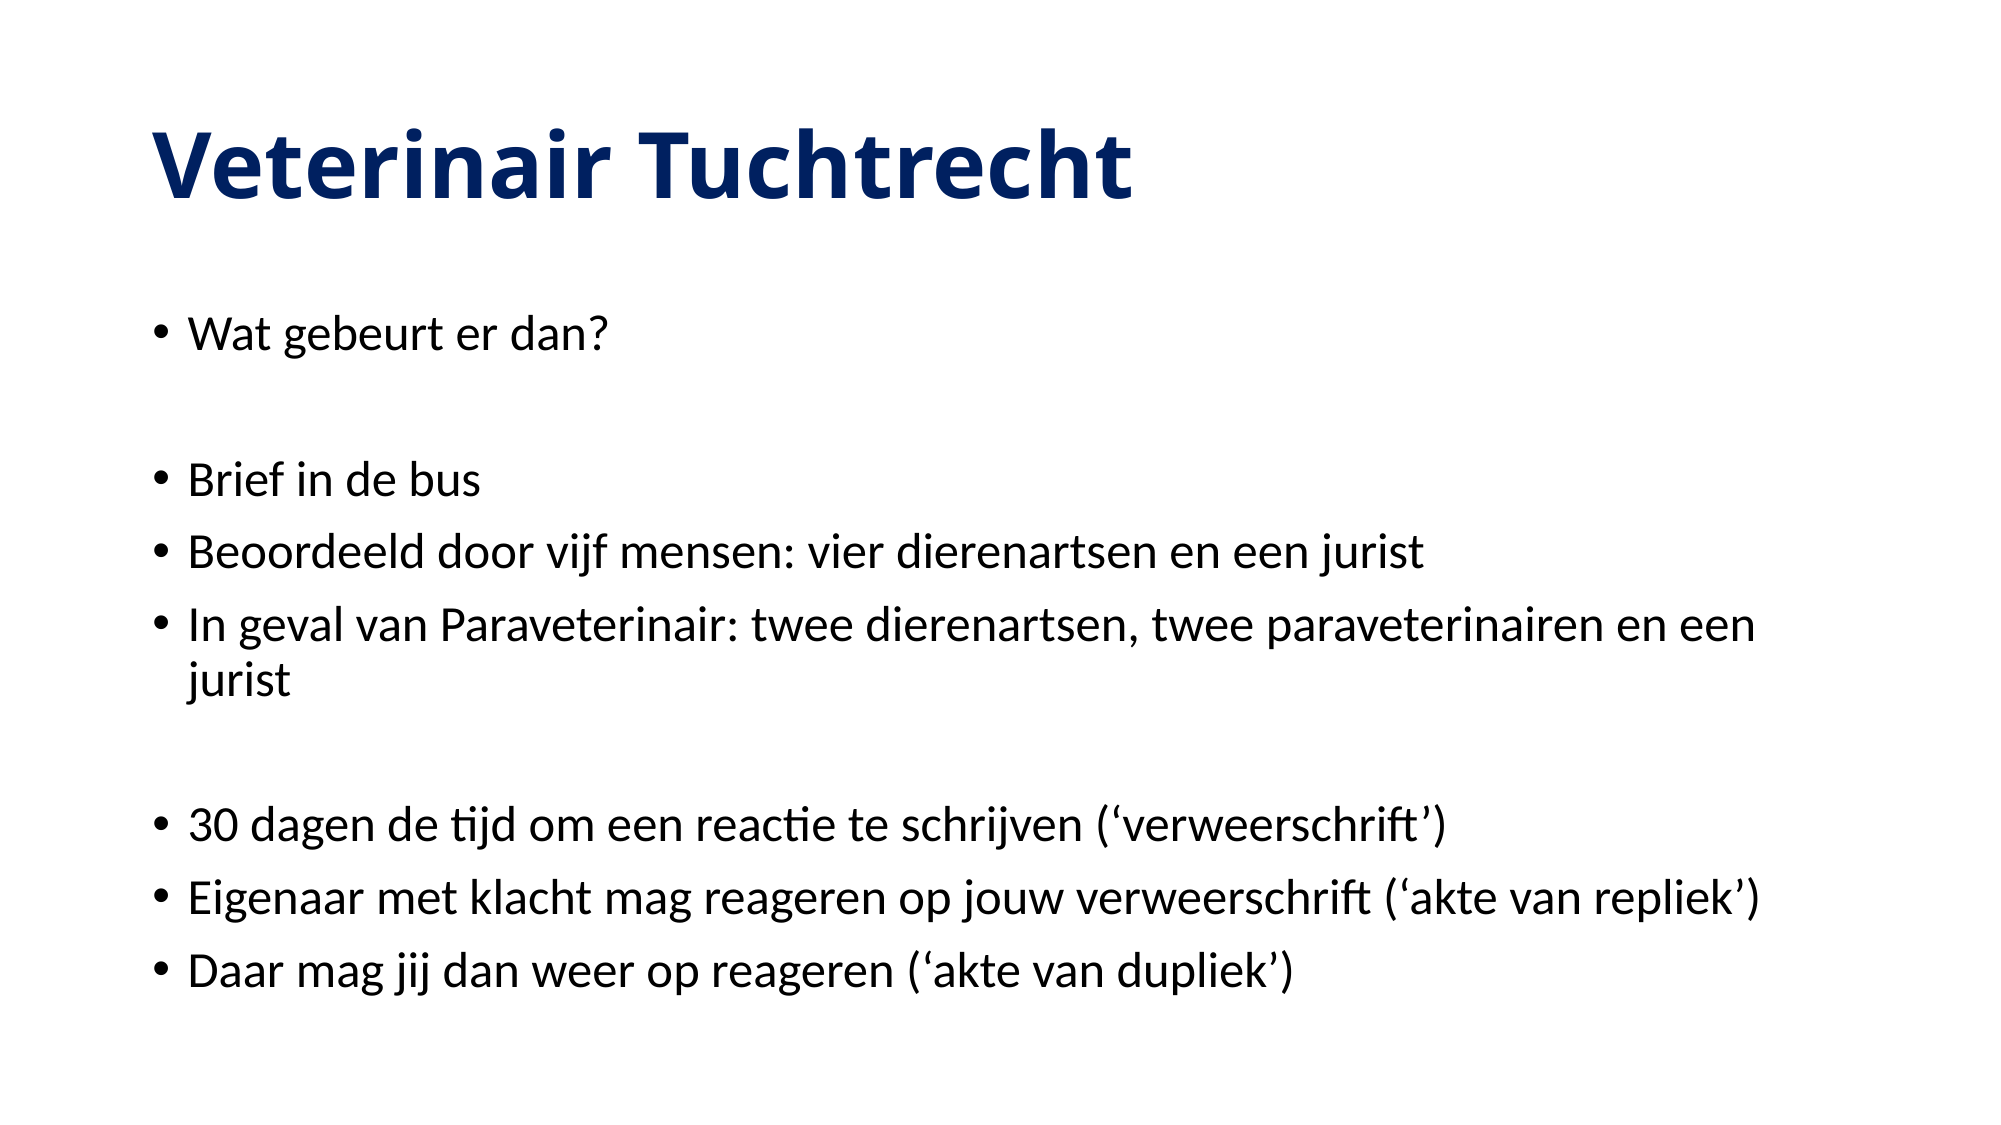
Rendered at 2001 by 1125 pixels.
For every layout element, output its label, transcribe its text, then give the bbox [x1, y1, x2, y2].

list Wat gebeurt er dan? Brief in de bus Beoordeeld door vijf mensen: vier dierenartsen en een jurist In geval van Paraveterinair: twee dierenartsen, twee paraveterinairen en een jurist 30 dagen de tijd om een reactie te schrijven (‘verweerschrift’) Eigenaar met klacht mag reageren op jouw verweerschrift (‘akte van repliek’) Daar mag jij dan weer op reageren (‘akte van dupliek’) [137, 299, 1863, 1014]
title Veterinair Tuchtrecht [137, 59, 1863, 278]
